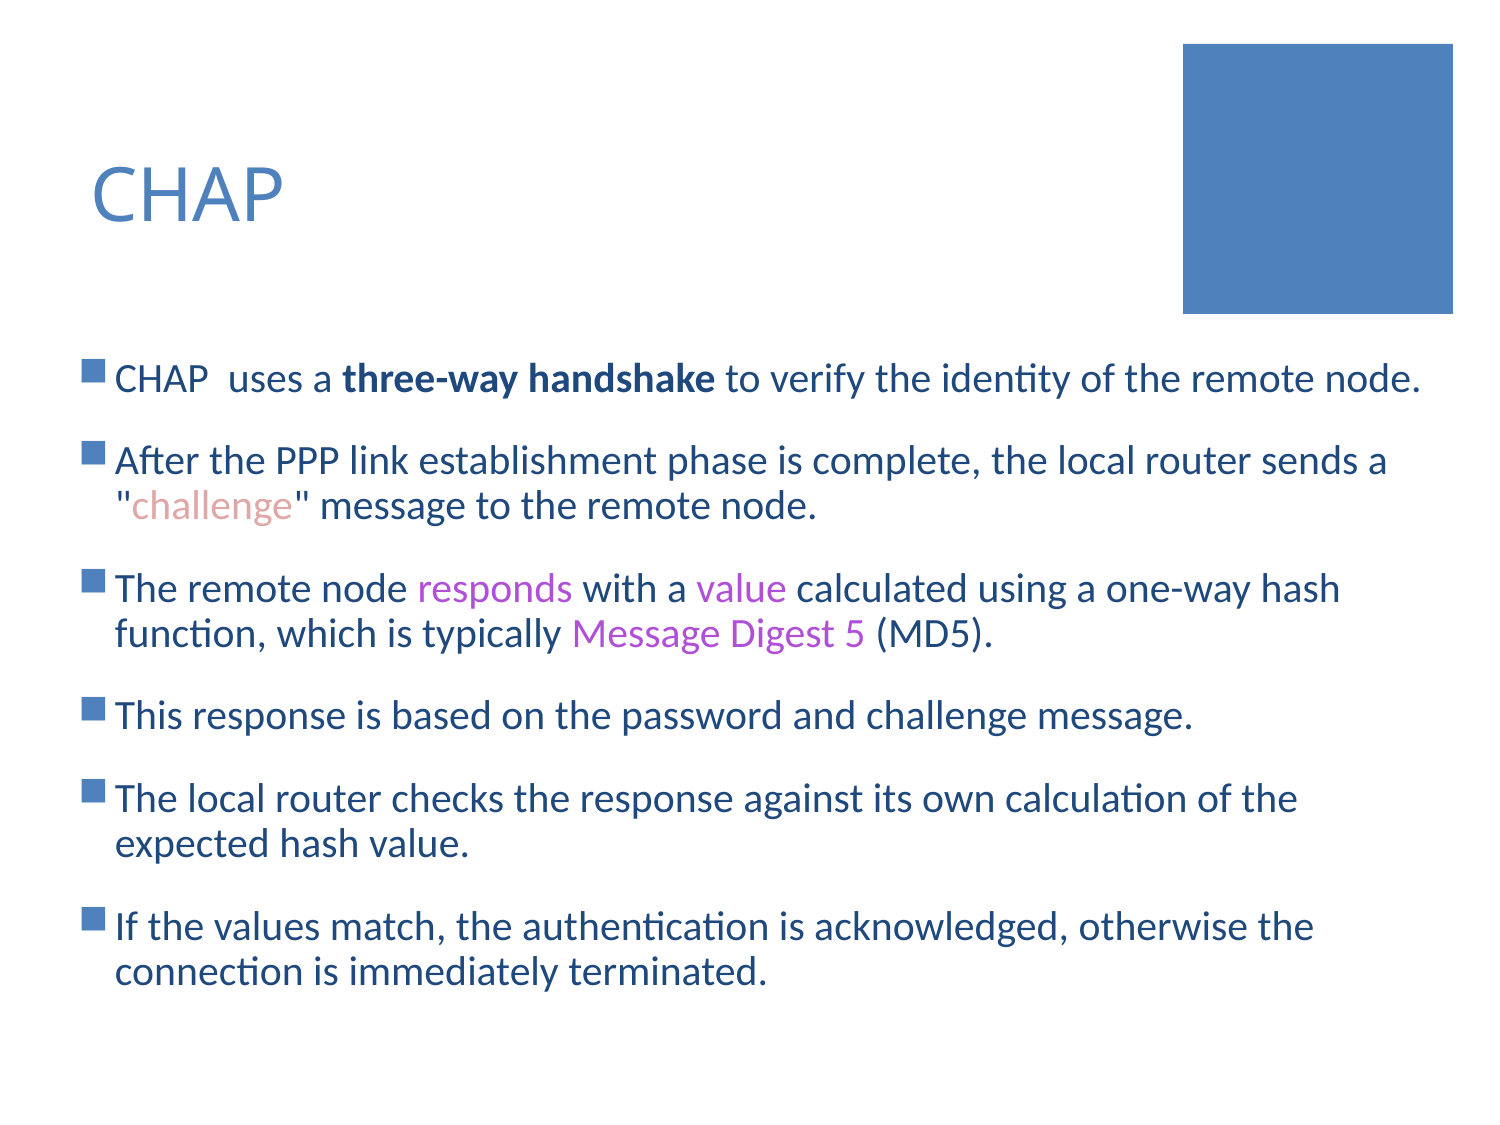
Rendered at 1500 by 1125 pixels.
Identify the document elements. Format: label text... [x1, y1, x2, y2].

list CHAP uses a three-way handshake to verify the identity of the remote node. After the PPP link establishment phase is complete, the local router sends a "challenge" message to the remote node. The remote node responds with a value calculated using a one-way hash function, which is typically Message Digest 5 (MD5). This response is based on the password and challenge message. The local router checks the response against its own calculation of the expected hash value. If the values match, the authentication is acknowledged, otherwise the connection is immediately terminated. [62, 348, 1463, 1125]
title CHAP [75, 56, 1143, 244]
